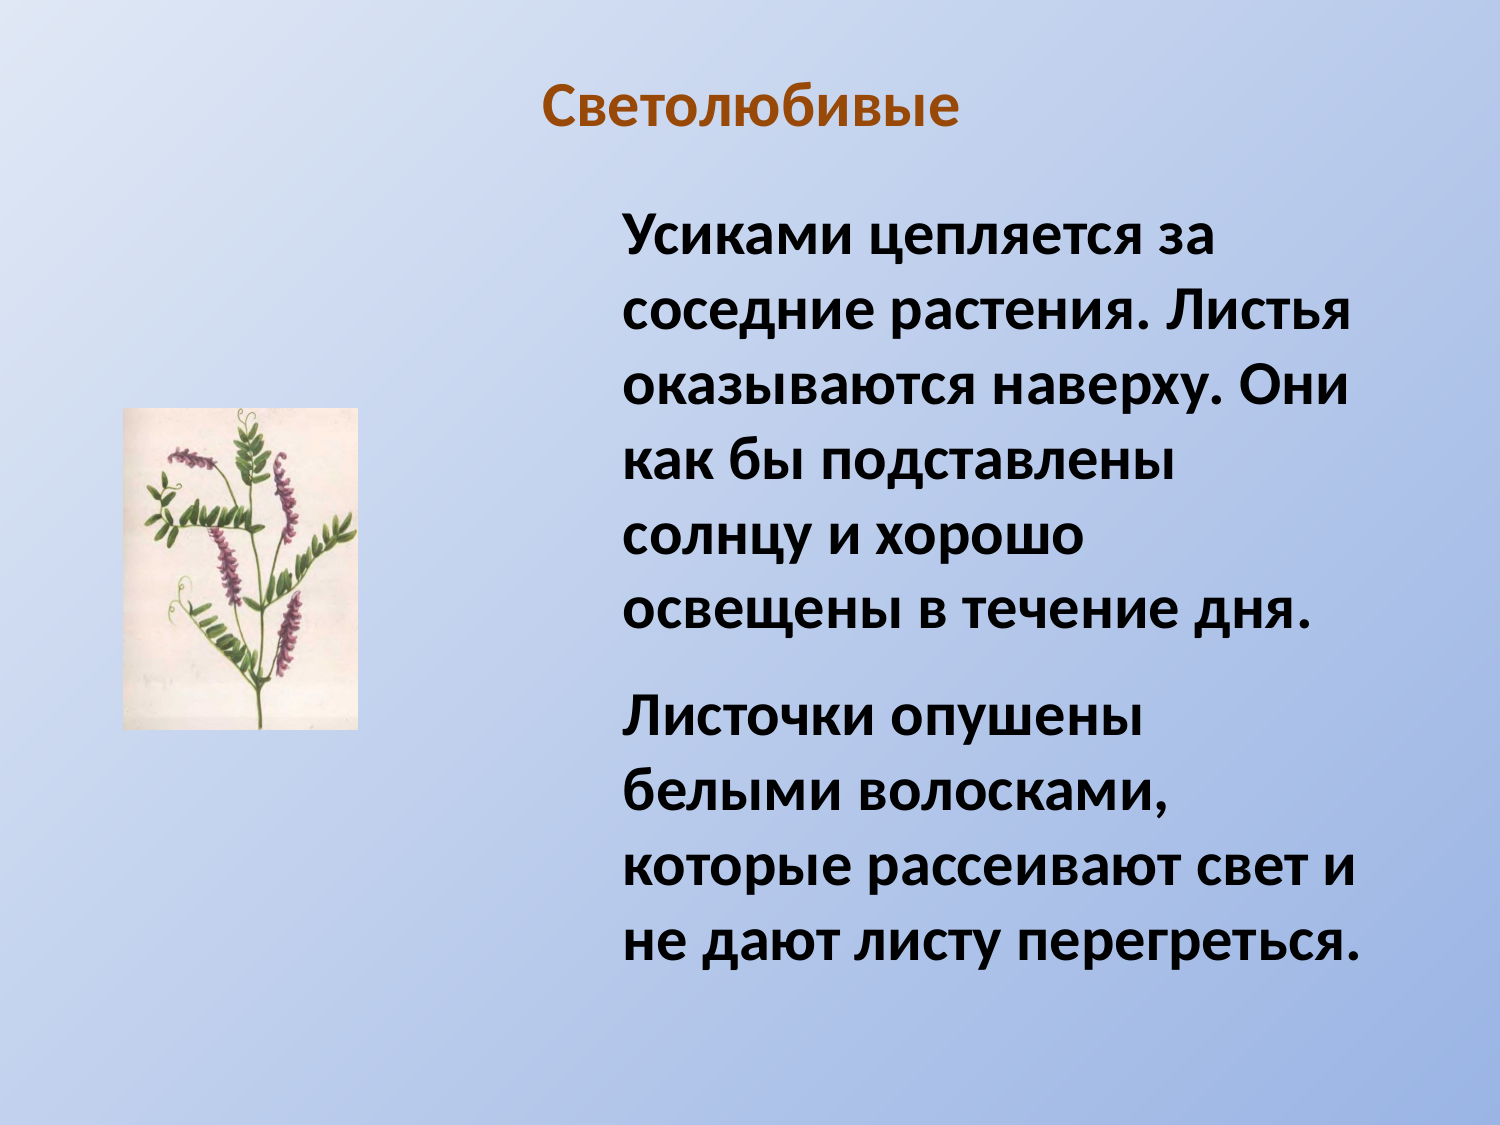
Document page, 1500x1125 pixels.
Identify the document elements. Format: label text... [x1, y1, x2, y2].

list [123, 408, 359, 731]
text_box Усиками цепляется за соседние растения. Листья оказываются наверху. Они как бы подставлены солнцу и хорошо освещены в течение дня. Листочки опушены белыми волосками, которые рассеивают свет и не дают листу перегреться. [608, 184, 1394, 980]
title Светолюбивые [76, 54, 1427, 147]
